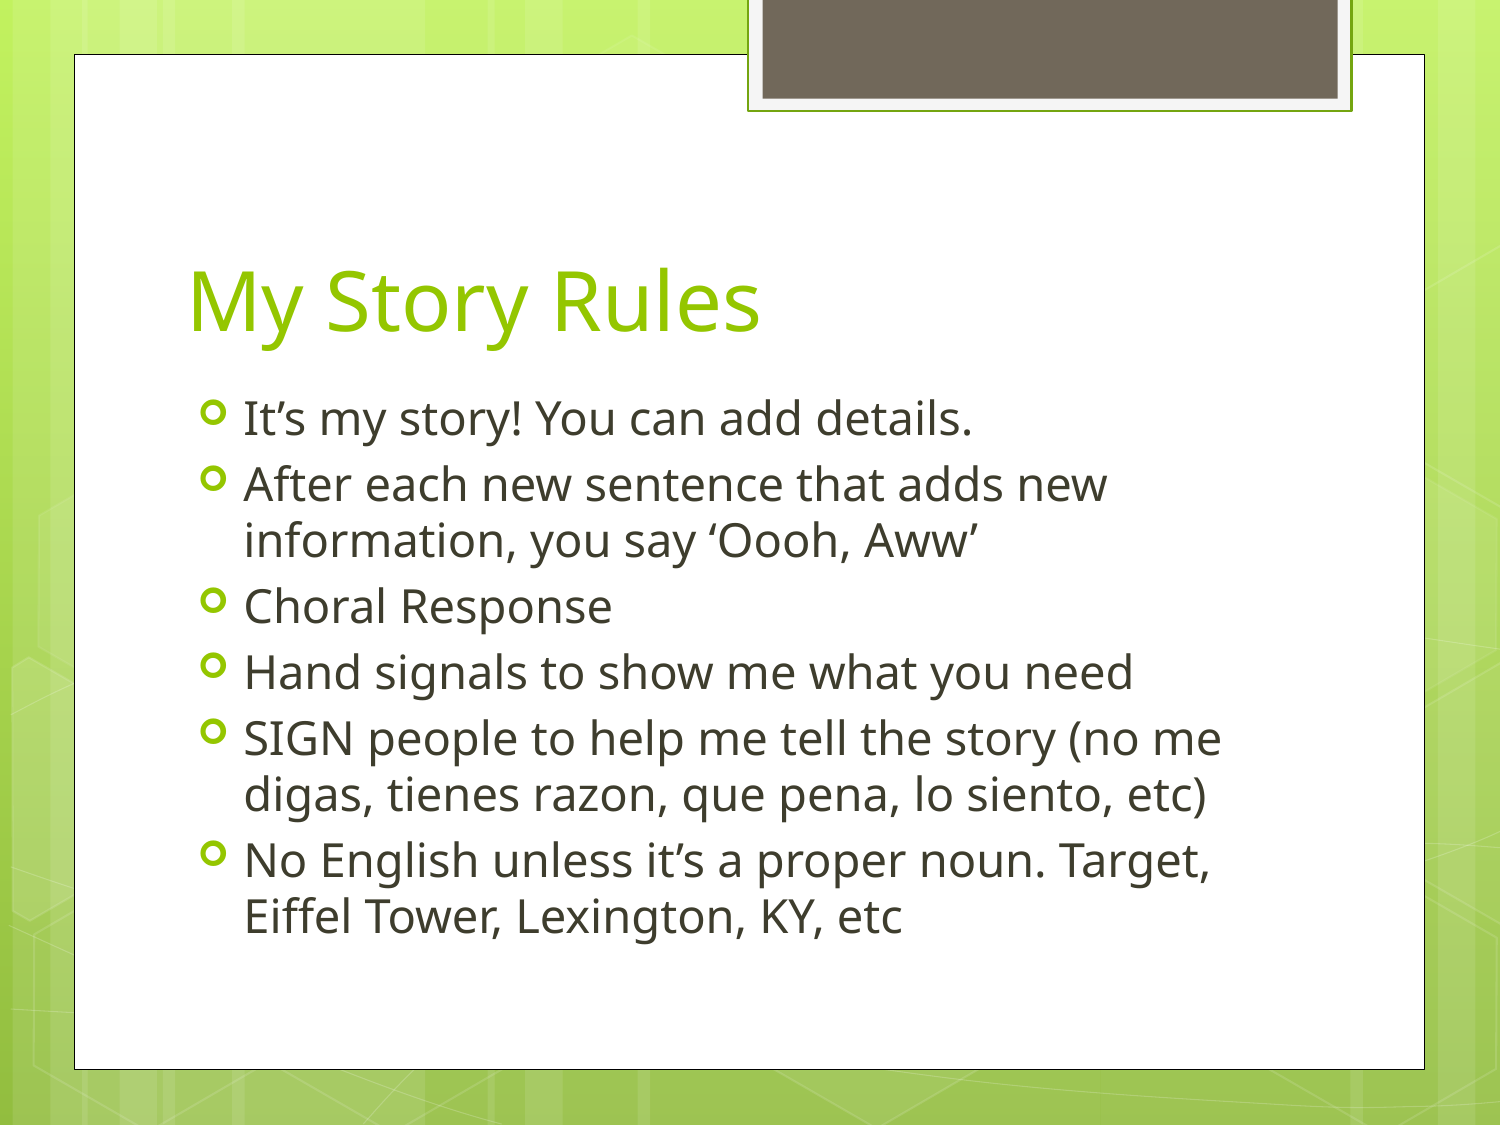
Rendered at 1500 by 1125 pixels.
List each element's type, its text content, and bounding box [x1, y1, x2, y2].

list It’s my story! You can add details. After each new sentence that adds new information, you say ‘Oooh, Aww’ Choral Response Hand signals to show me what you need SIGN people to help me tell the story (no me digas, tienes razon, que pena, lo siento, etc) No English unless it’s a proper noun. Target, Eiffel Tower, Lexington, KY, etc [171, 381, 1283, 957]
title My Story Rules [171, 168, 1324, 357]
